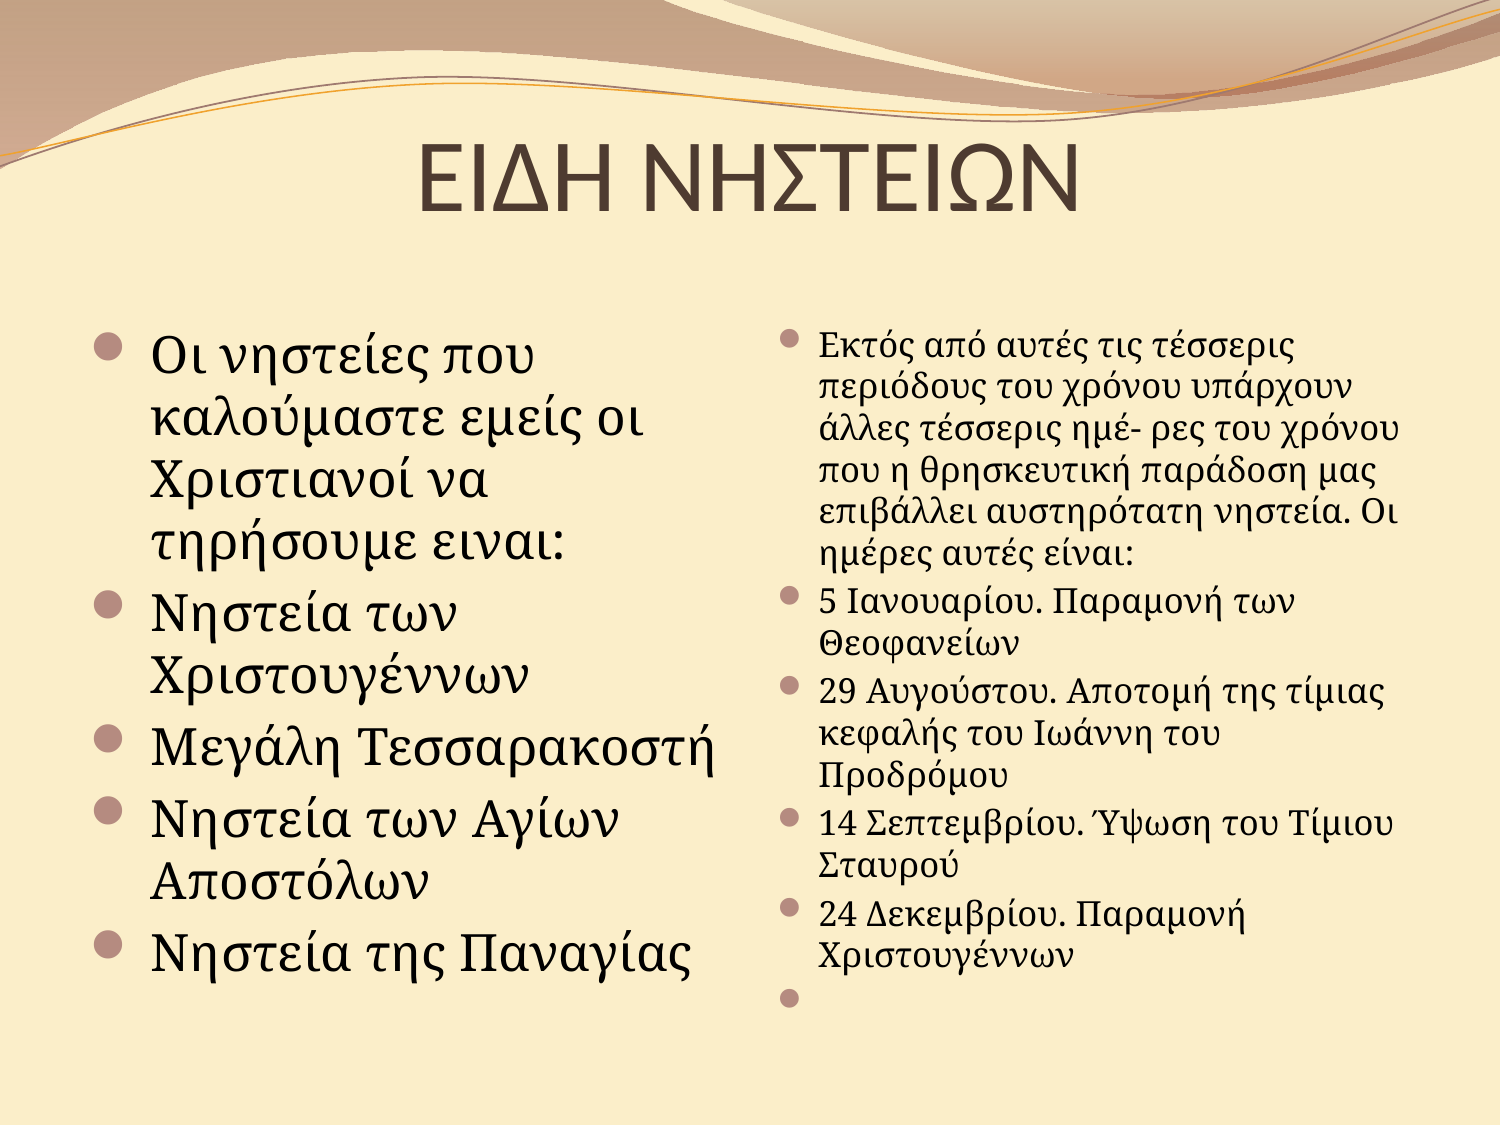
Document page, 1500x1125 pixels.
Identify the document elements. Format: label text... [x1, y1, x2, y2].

list Οι νηστείες που καλούμαστε εμείς οι Χριστιανοί να τηρήσουμε ειναι: Νηστεία των Χριστουγέννων Μεγάλη Τεσσαρακοστή Νηστεία των Αγίων Αποστόλων Νηστεία της Παναγίας [75, 314, 738, 1043]
list Εκτός από αυτές τις τέσσερις περιόδους του χρόνου υπάρχουν άλλες τέσσερις ημέ- ρες του χρόνου που η θρησκευτική παράδοση μας επιβάλλει αυστηρότατη νηστεία. Οι ημέρες αυτές είναι: 5 Ιανουαρίου. Παραμονή των Θεοφανείων 29 Αυγούστου. Αποτομή της τίμιας κεφαλής του Ιωάννη του Προδρόμου 14 Σεπτεμβρίου. Ύψωση του Τίμιου Σταυρού 24 Δεκεμβρίου. Παραμονή Χριστουγέννων [762, 314, 1425, 1043]
title ΕΙΔΗ ΝΗΣΤΕΙΩΝ [75, 45, 1425, 233]
